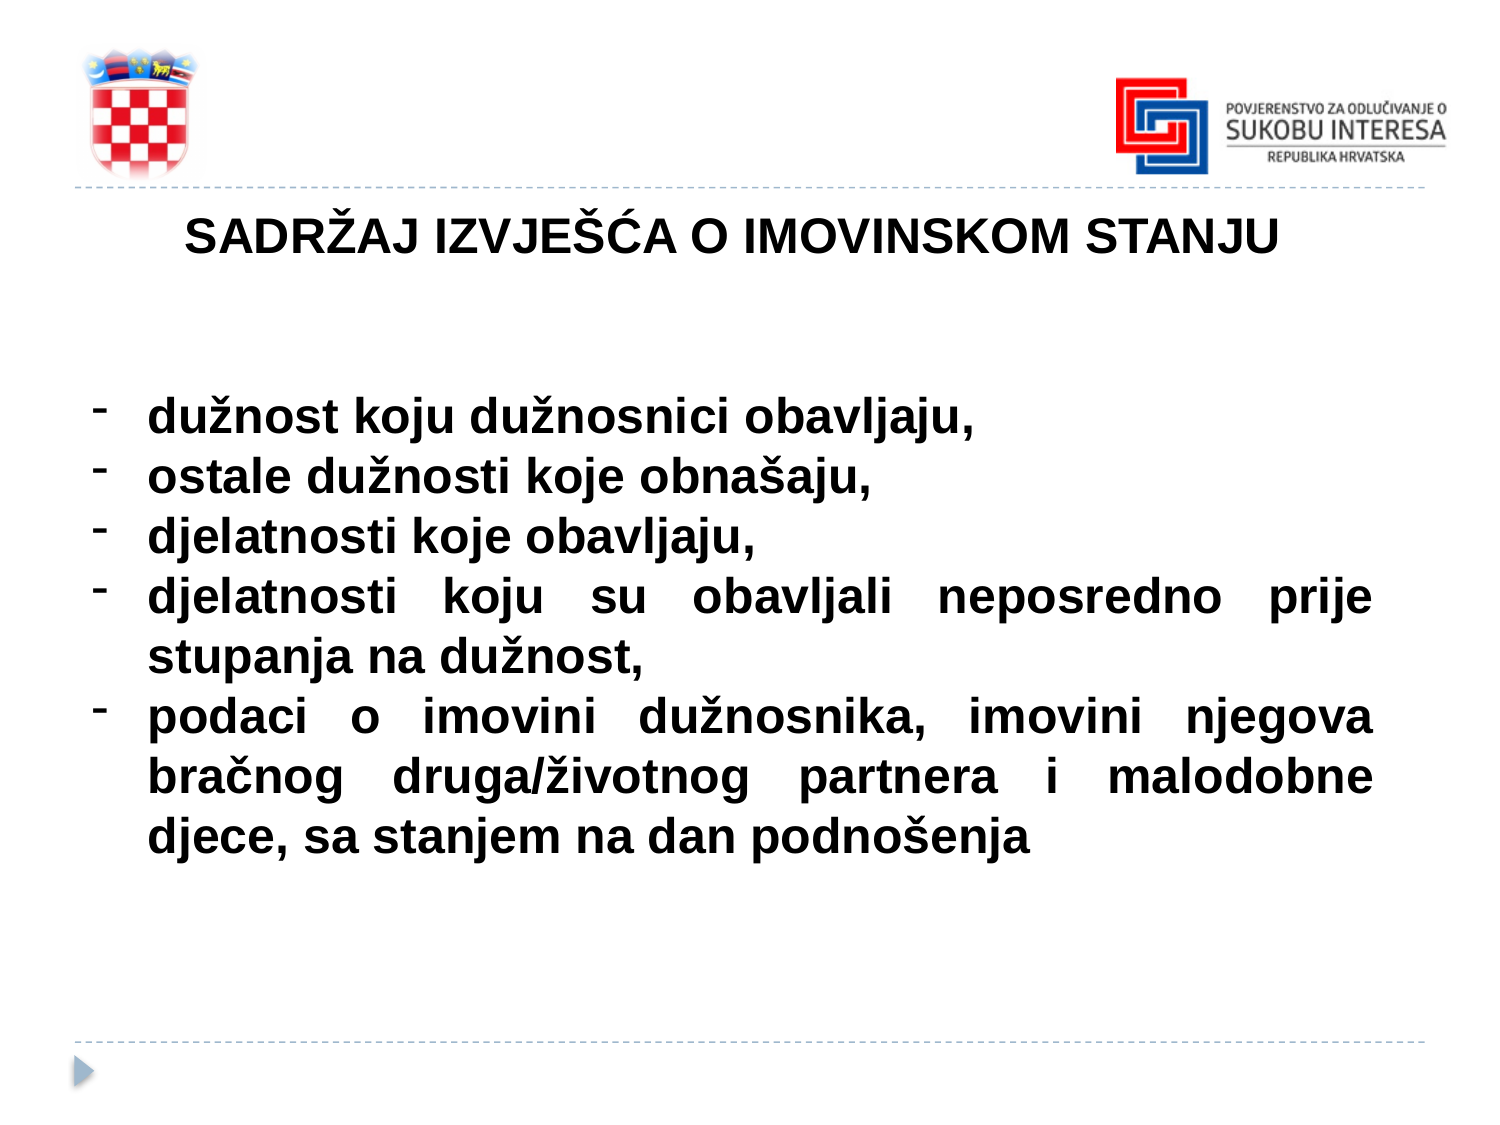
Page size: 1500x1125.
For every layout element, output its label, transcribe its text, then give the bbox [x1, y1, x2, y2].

text_box SADRŽAJ IZVJEŠĆA O IMOVINSKOM STANJU dužnost koju dužnosnici obavljaju, ostale dužnosti koje obnašaju, djelatnosti koje obavljaju, djelatnosti koju su obavljali neposredno prije stupanja na dužnost, podaci o imovini dužnosnika, imovini njegova bračnog druga/životnog partnera i malodobne djece, sa stanjem na dan podnošenja [76, 196, 1390, 871]
picture [1115, 66, 1451, 185]
title [149, 30, 1500, 194]
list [75, 42, 208, 185]
